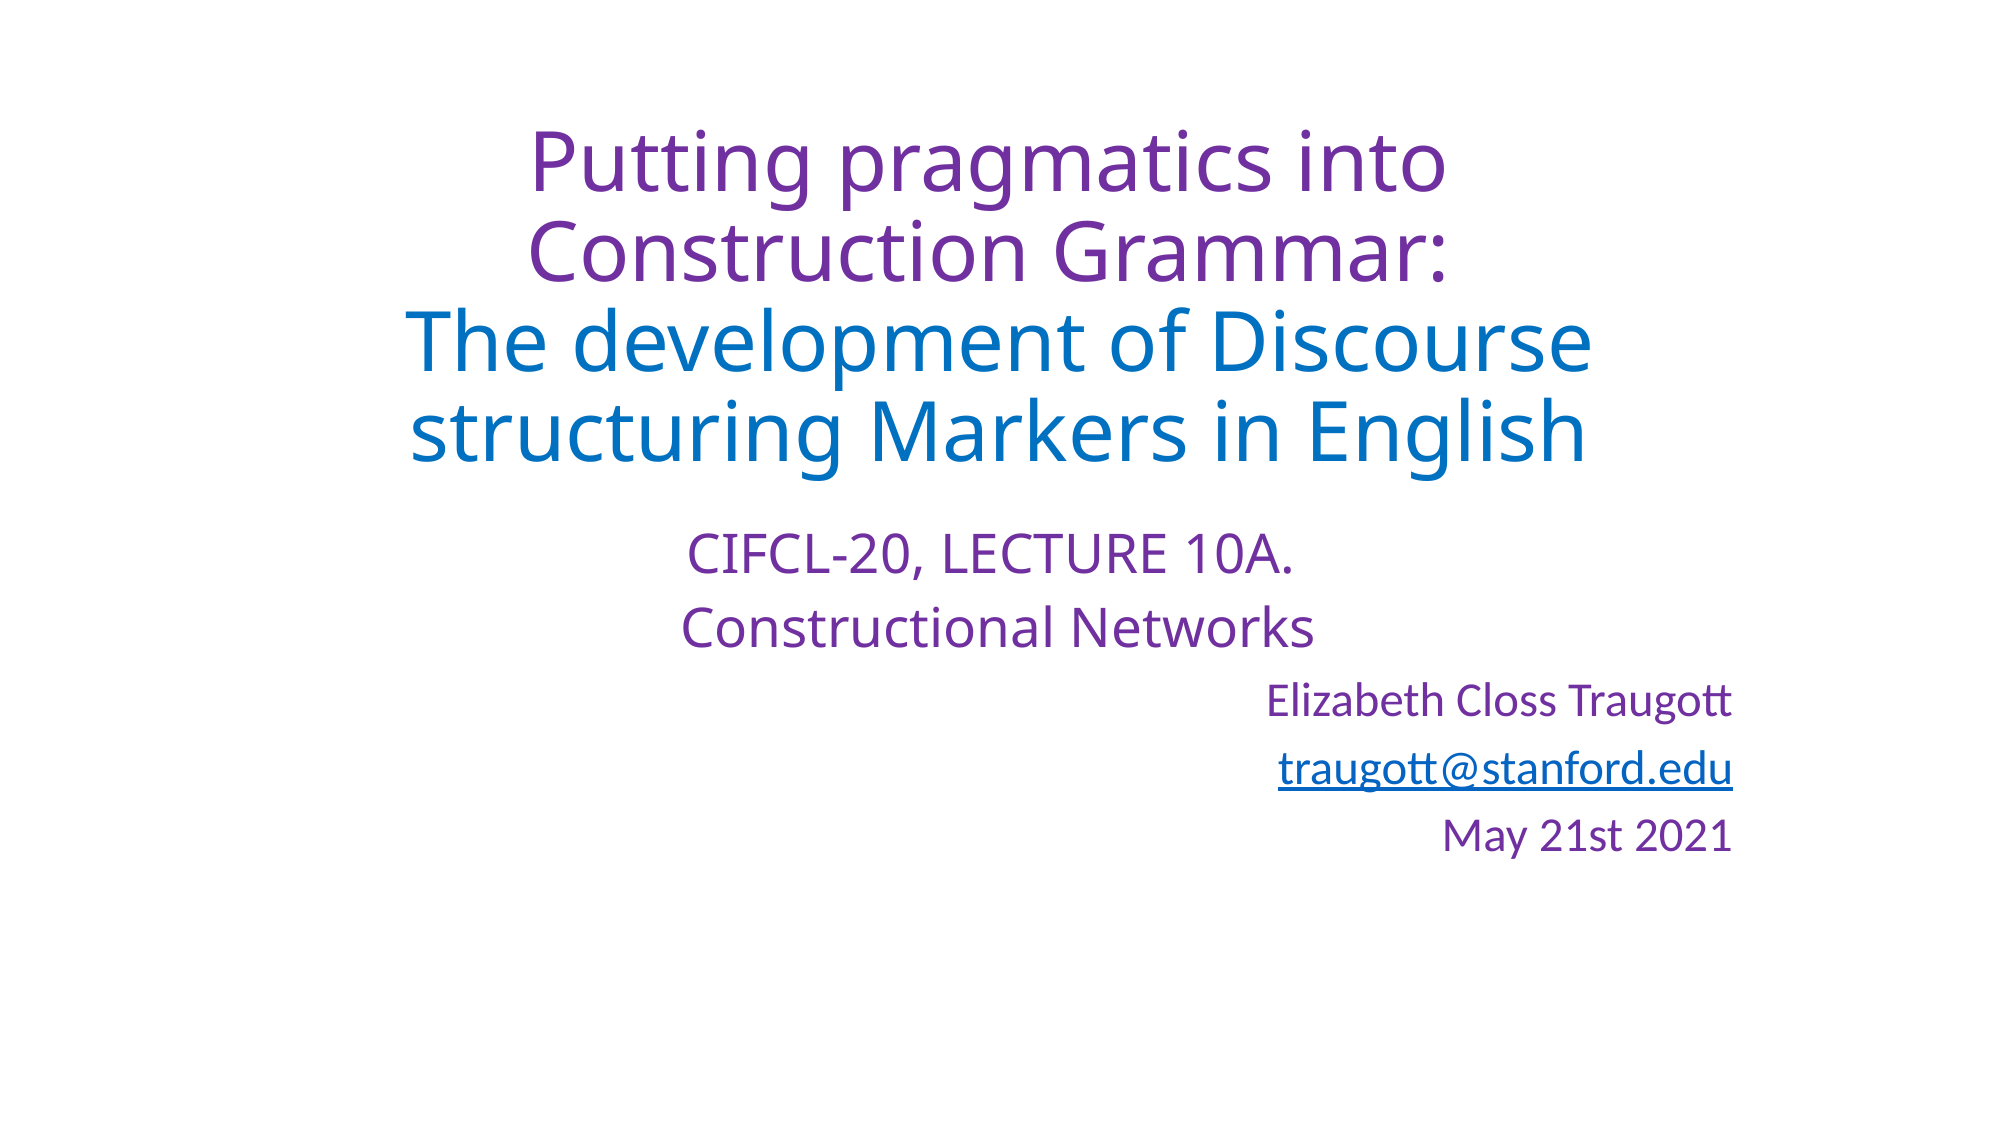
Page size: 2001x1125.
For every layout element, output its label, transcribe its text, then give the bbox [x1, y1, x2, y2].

subtitle CIFCL-20, LECTURE 10A. Constructional Networks Elizabeth Closs Traugott traugott@stanford.edu May 21st 2021 [248, 518, 1749, 873]
title Putting pragmatics into Construction Grammar: The development of Discourse structuring Markers in English [249, 98, 1750, 487]
